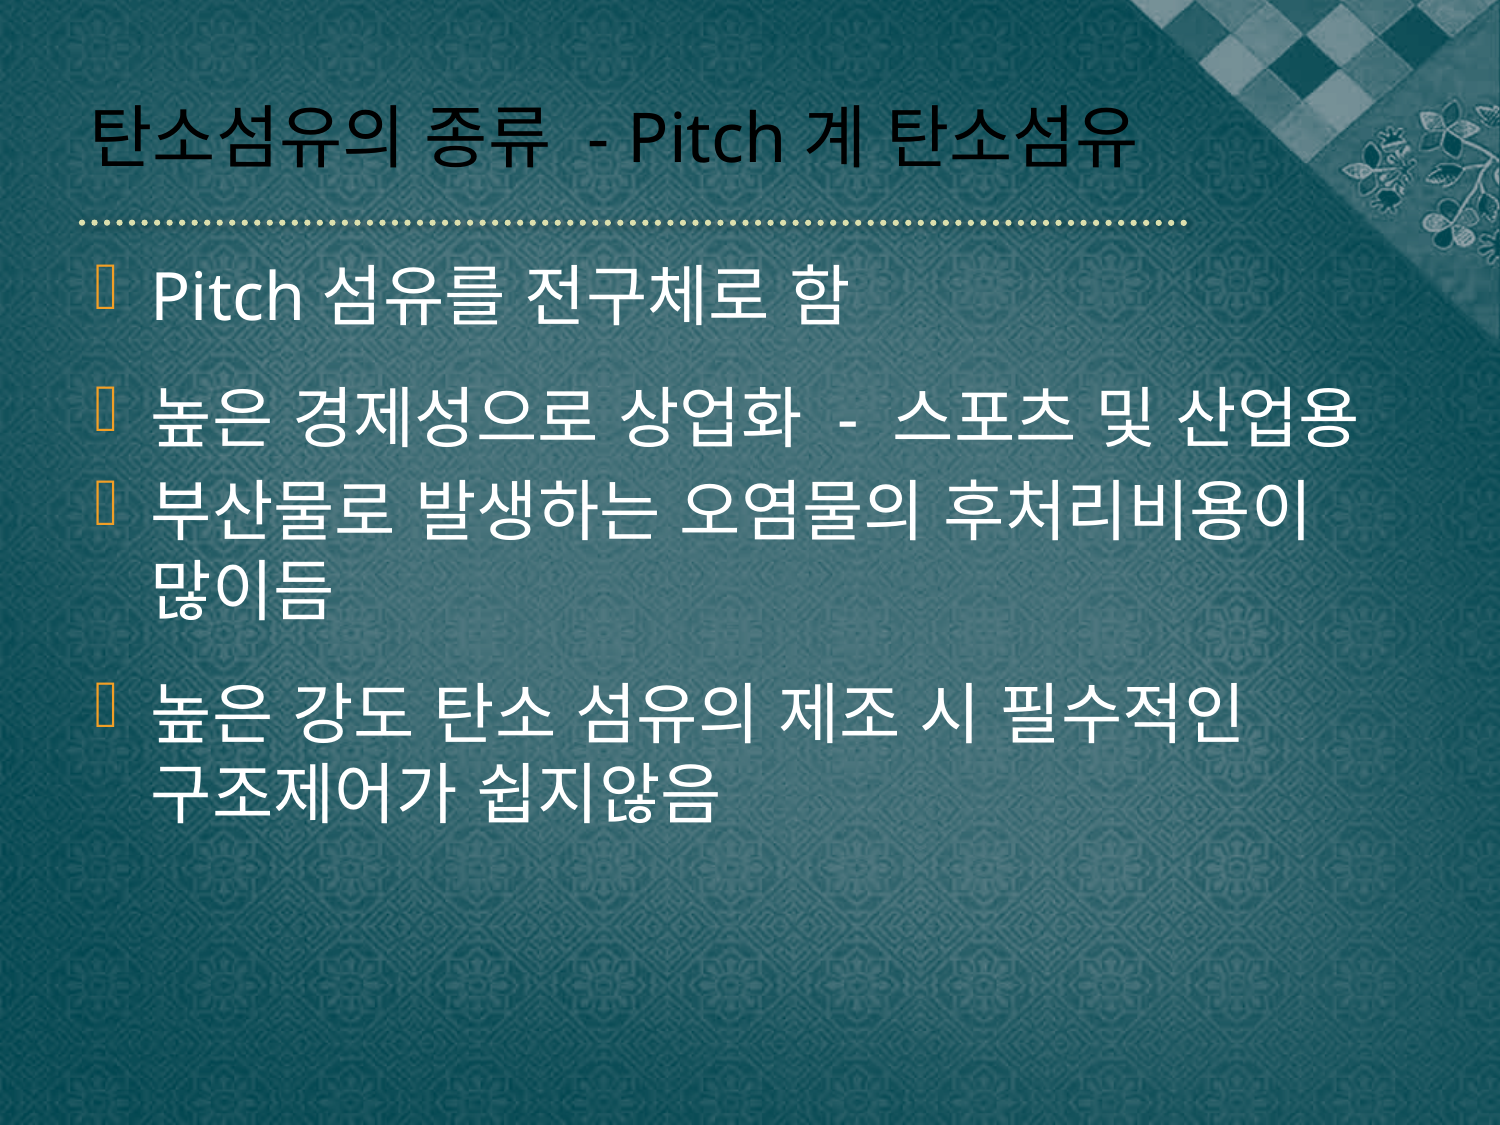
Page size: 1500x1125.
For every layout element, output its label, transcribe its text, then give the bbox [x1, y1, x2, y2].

title 탄소섬유의 종류 - Pitch계 탄소섬유 [75, 58, 1306, 211]
list Pitch섬유를 전구체로 함 높은 경제성으로 상업화 - 스포츠 및 산업용 부산물로 발생하는 오염물의 후처리비용이 많이듬 높은 강도 탄소 섬유의 제조 시 필수적인 구조제어가 쉽지않음 [79, 246, 1489, 1005]
